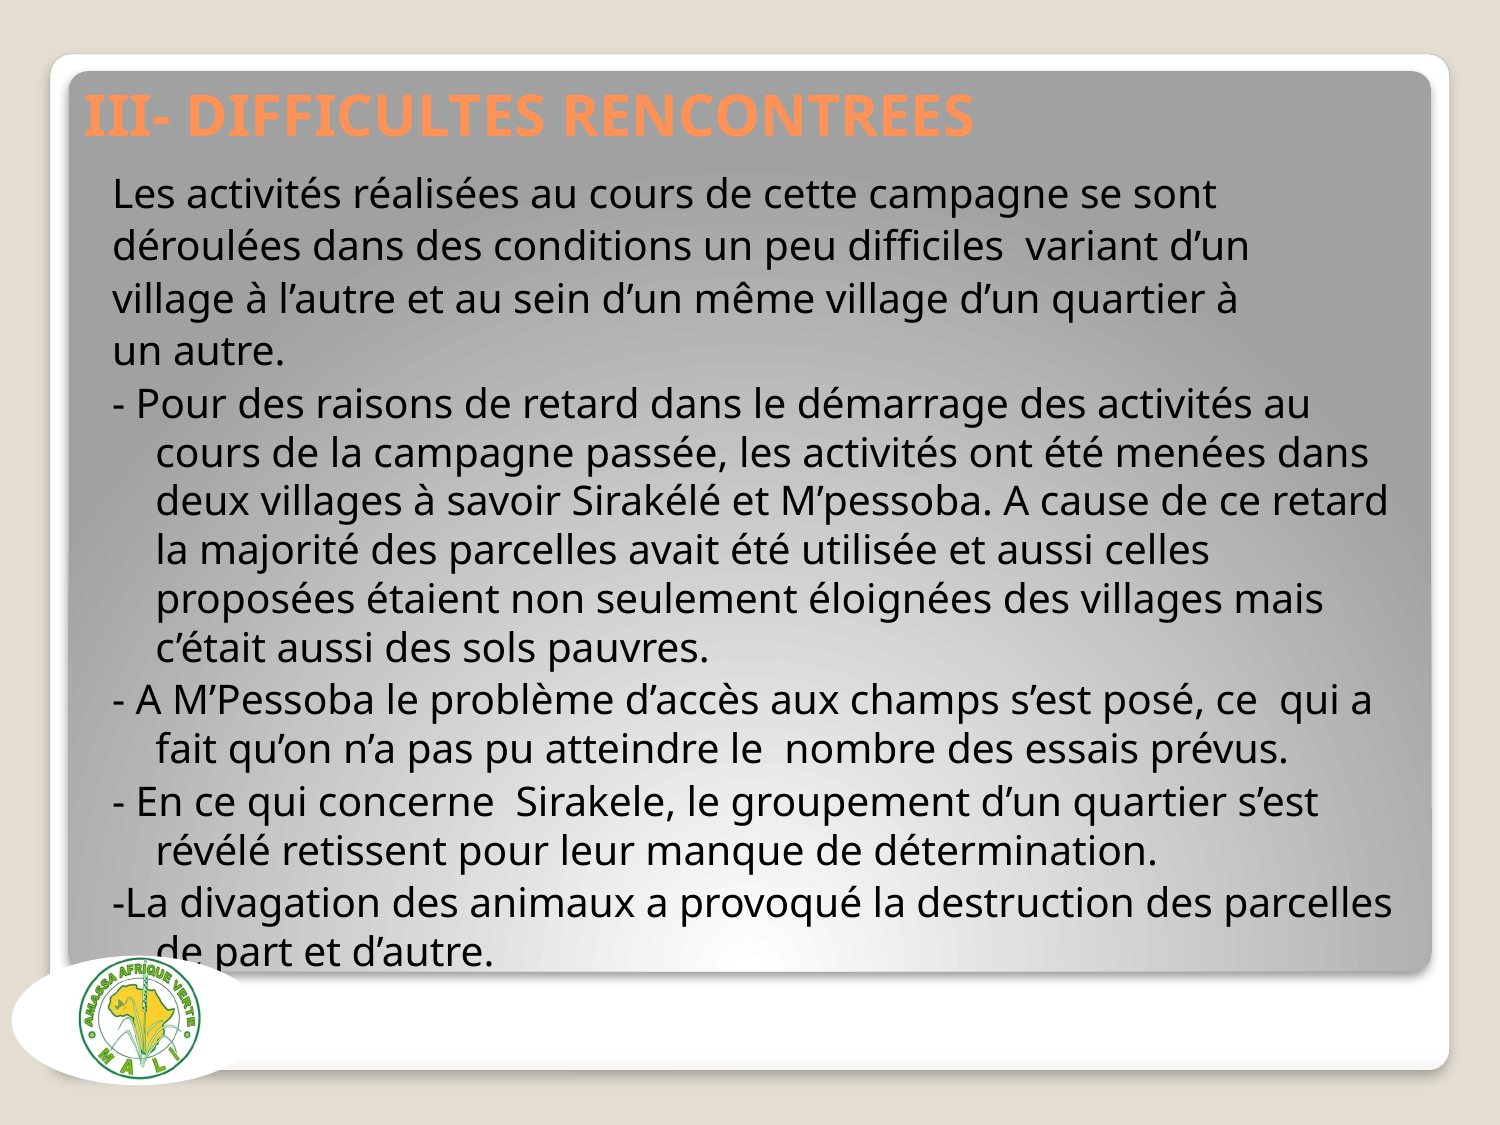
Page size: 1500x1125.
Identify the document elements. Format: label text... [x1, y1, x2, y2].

title III- DIFFICULTES RENCONTREES [70, 70, 1413, 156]
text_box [11, 948, 265, 1091]
list Les activités réalisées au cours de cette campagne se sont déroulées dans des conditions un peu difficiles variant d’un village à l’autre et au sein d’un même village d’un quartier à un autre. - Pour des raisons de retard dans le démarrage des activités au cours de la campagne passée, les activités ont été menées dans deux villages à savoir Sirakélé et M’pessoba. A cause de ce retard la majorité des parcelles avait été utilisée et aussi celles proposées étaient non seulement éloignées des villages mais c’était aussi des sols pauvres. - A M’Pessoba le problème d’accès aux champs s’est posé, ce qui a fait qu’on n’a pas pu atteindre le nombre des essais prévus. - En ce qui concerne Sirakele, le groupement d’un quartier s’est révélé retissent pour leur manque de détermination. -La divagation des animaux a provoqué la destruction des parcelles de part et d’autre. [82, 152, 1425, 985]
